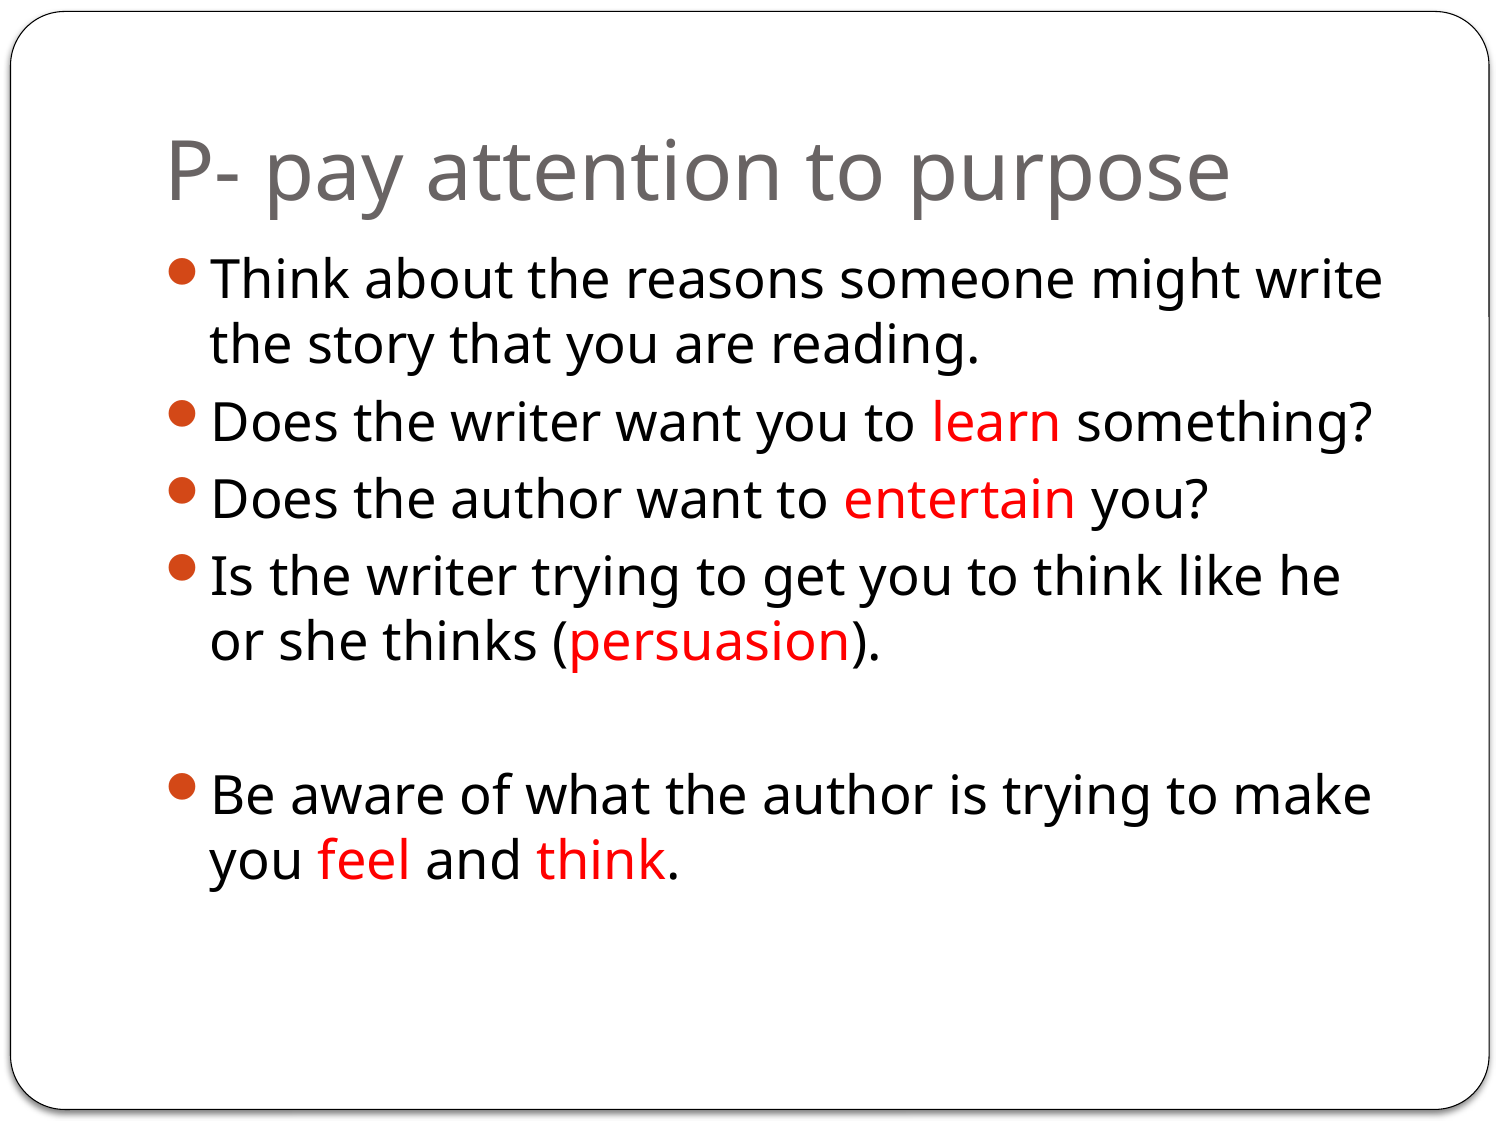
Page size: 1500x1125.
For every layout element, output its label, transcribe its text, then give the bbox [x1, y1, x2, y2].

list Think about the reasons someone might write the story that you are reading. Does the writer want you to learn something? Does the author want to entertain you? Is the writer trying to get you to think like he or she thinks (persuasion). Be aware of what the author is trying to make you feel and think. [150, 237, 1425, 988]
title P- pay attention to purpose [150, 45, 1425, 233]
